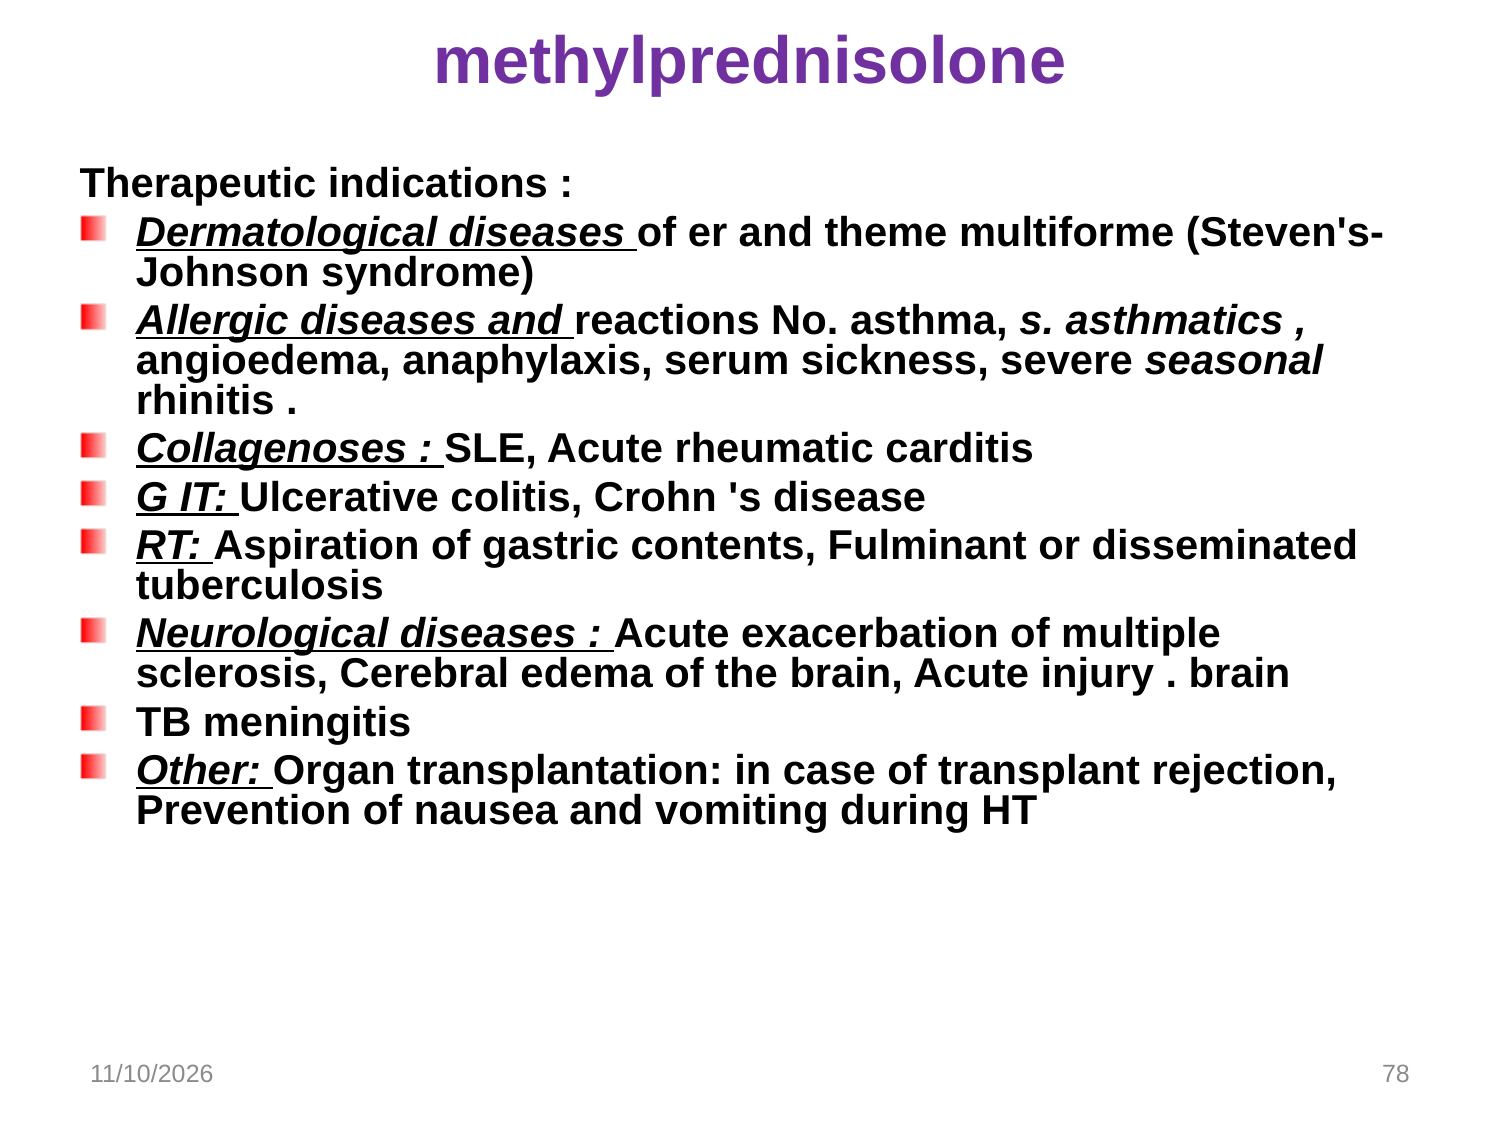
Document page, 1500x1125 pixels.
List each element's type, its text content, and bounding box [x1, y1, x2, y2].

slide_number 78 [1074, 1042, 1425, 1103]
picture [79, 527, 109, 557]
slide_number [75, 1042, 425, 1103]
picture [79, 704, 109, 734]
picture [79, 214, 109, 244]
picture [79, 431, 109, 461]
list Therapeutic indications : Dermatological diseases of er and theme multiforme (Steven's-Johnson syndrome) Allergic diseases and reactions No. asthma, s. asthmatics , angioedema, anaphylaxis, serum sickness, severe seasonal rhinitis . Collagenoses : SLE, Acute rheumatic carditis G IT: Ulcerative colitis, Crohn 's disease RT: Aspiration of gastric contents, Fulminant or disseminated tuberculosis Neurological diseases : Acute exacerbation of multiple sclerosis, Cerebral edema of the brain, Acute injury . brain TB meningitis Other: Organ transplantation: in case of transplant rejection, Prevention of nausea and vomiting during HT [64, 129, 1413, 1006]
title methylprednisolone [0, 26, 1500, 177]
picture [79, 752, 109, 782]
picture [79, 479, 109, 509]
picture [79, 302, 109, 333]
picture [79, 616, 109, 646]
